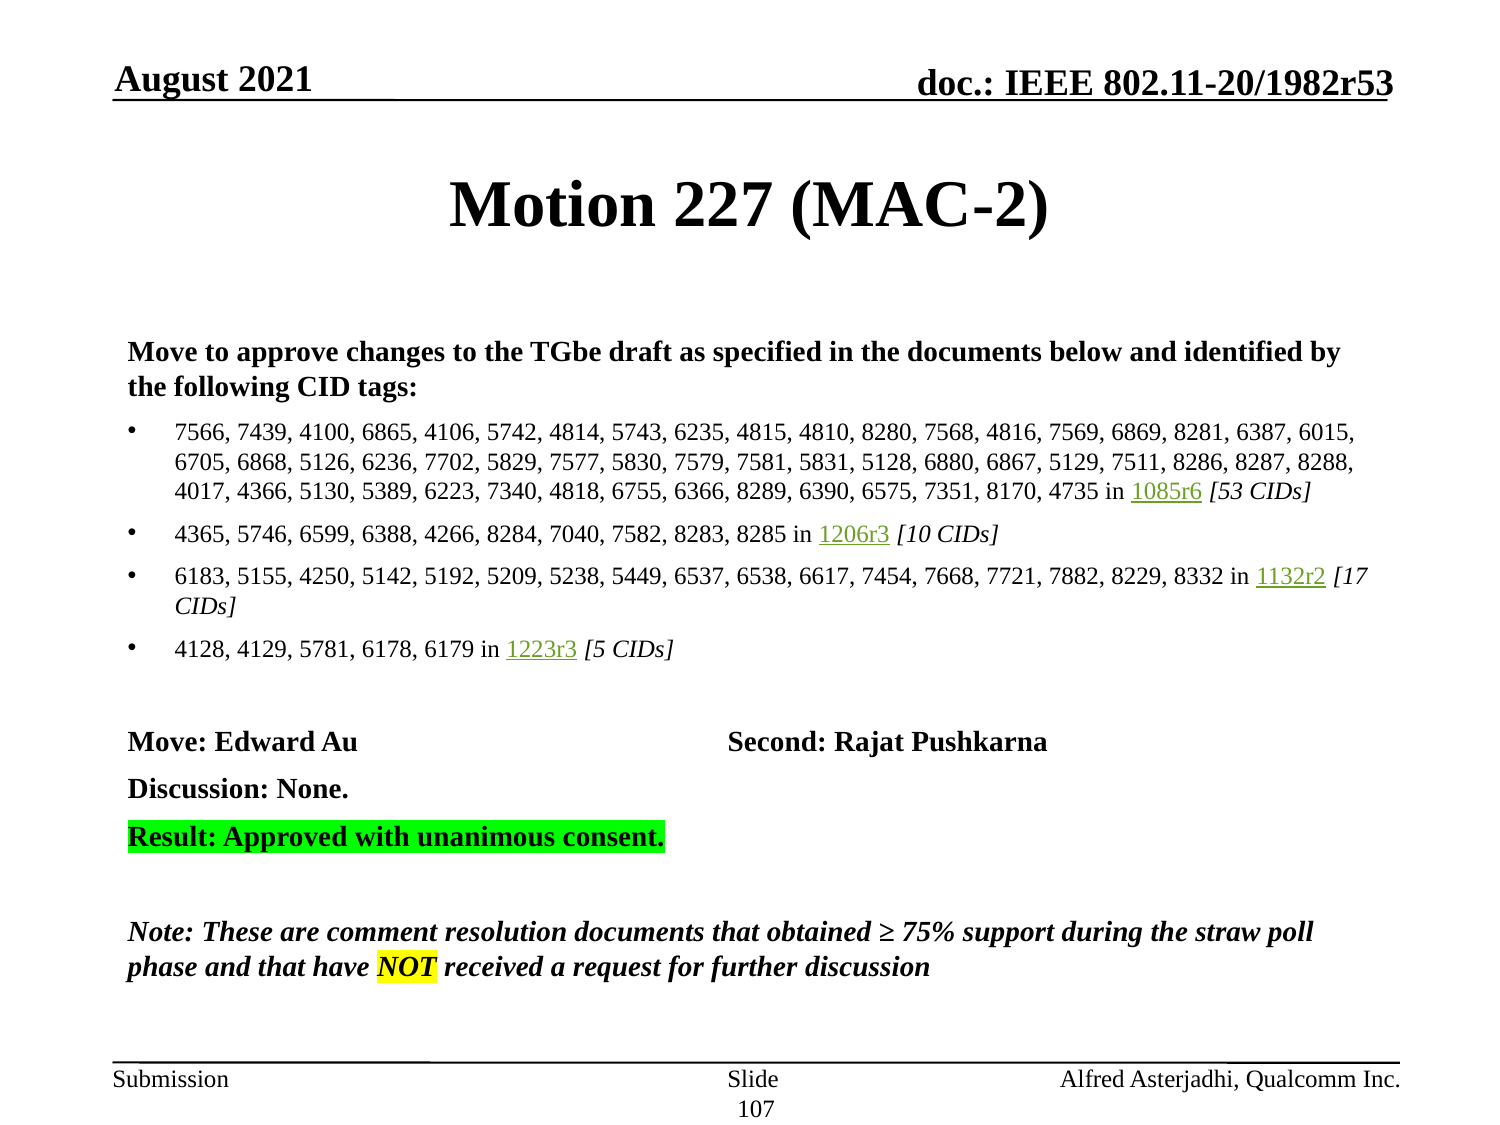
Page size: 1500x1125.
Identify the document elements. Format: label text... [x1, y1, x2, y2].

list Move to approve changes to the TGbe draft as specified in the documents below and identified by the following CID tags: 7566, 7439, 4100, 6865, 4106, 5742, 4814, 5743, 6235, 4815, 4810, 8280, 7568, 4816, 7569, 6869, 8281, 6387, 6015, 6705, 6868, 5126, 6236, 7702, 5829, 7577, 5830, 7579, 7581, 5831, 5128, 6880, 6867, 5129, 7511, 8286, 8287, 8288, 4017, 4366, 5130, 5389, 6223, 7340, 4818, 6755, 6366, 8289, 6390, 6575, 7351, 8170, 4735 in 1085r6 [53 CIDs] 4365, 5746, 6599, 6388, 4266, 8284, 7040, 7582, 8283, 8285 in 1206r3 [10 CIDs] 6183, 5155, 4250, 5142, 5192, 5209, 5238, 5449, 6537, 6538, 6617, 7454, 7668, 7721, 7882, 8229, 8332 in 1132r2 [17 CIDs] 4128, 4129, 5781, 6178, 6179 in 1223r3 [5 CIDs] Move: Edward Au Second: Rajat Pushkarna Discussion: None. Result: Approved with unanimous consent. Note: These are comment resolution documents that obtained ≥ 75% support during the straw poll phase and that have NOT received a request for further discussion [112, 324, 1388, 1063]
slide_number Slide 107 [712, 1061, 800, 1123]
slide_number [114, 54, 423, 100]
footer Alfred Asterjadhi, Qualcomm Inc. [878, 1061, 1402, 1093]
title Motion 227 (MAC-2) [112, 112, 1388, 288]
